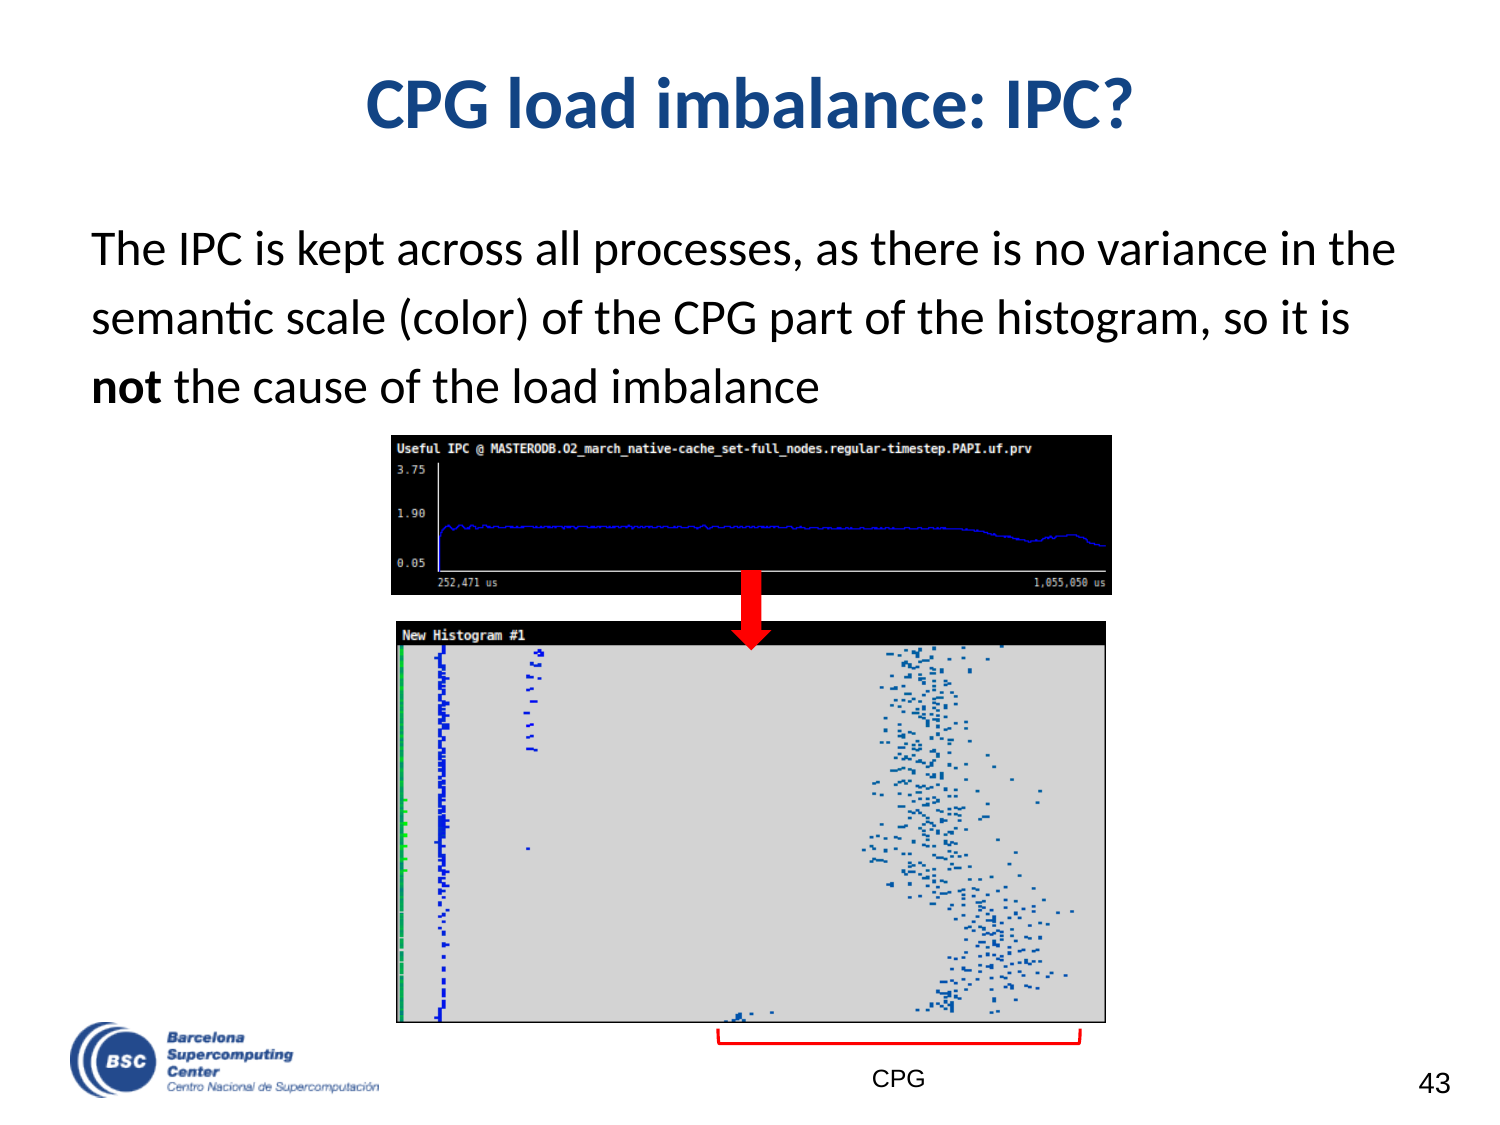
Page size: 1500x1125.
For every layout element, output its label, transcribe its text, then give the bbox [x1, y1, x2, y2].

title CPG load imbalance: IPC? [76, 35, 1427, 174]
picture [70, 1022, 379, 1098]
list The IPC is kept across all processes, as there is no variance in the semantic scale (color) of the CPG part of the histogram, so it is not the cause of the load imbalance [76, 199, 1427, 421]
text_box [390, 435, 1112, 1098]
slide_number ‹#› [1403, 1038, 1494, 1125]
